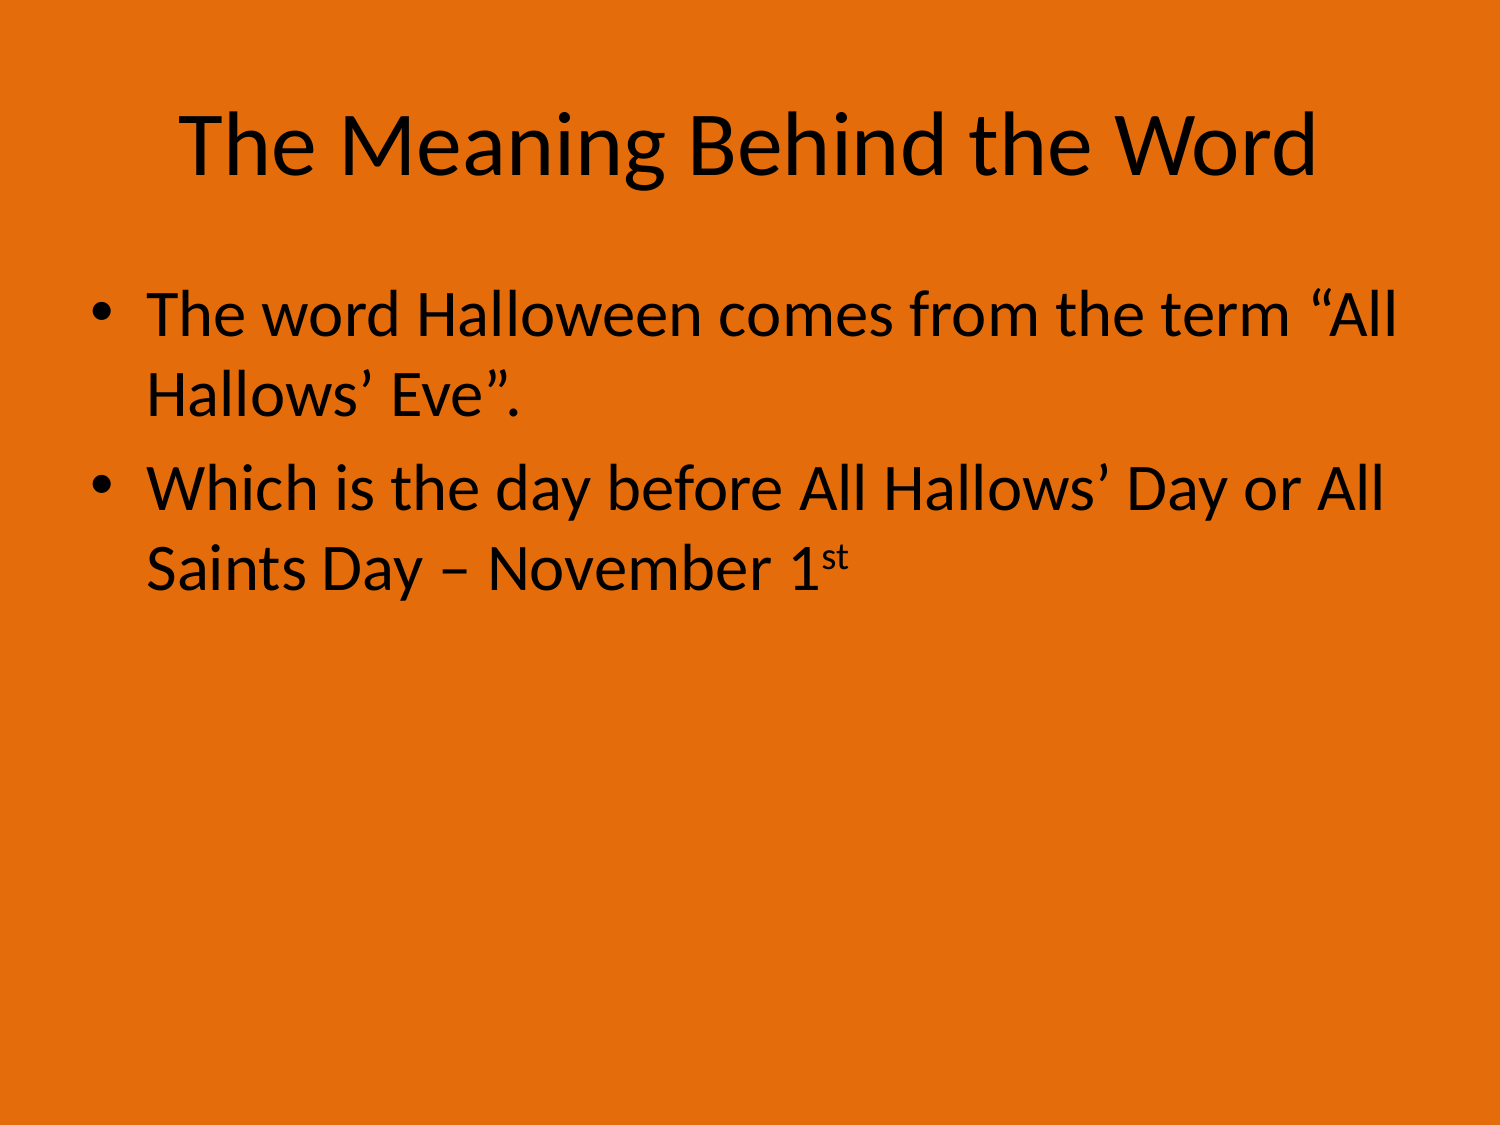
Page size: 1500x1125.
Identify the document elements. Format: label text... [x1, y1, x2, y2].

title The Meaning Behind the Word [75, 45, 1425, 233]
list The word Halloween comes from the term “All Hallows’ Eve”. Which is the day before All Hallows’ Day or All Saints Day – November 1st [75, 262, 1425, 1005]
